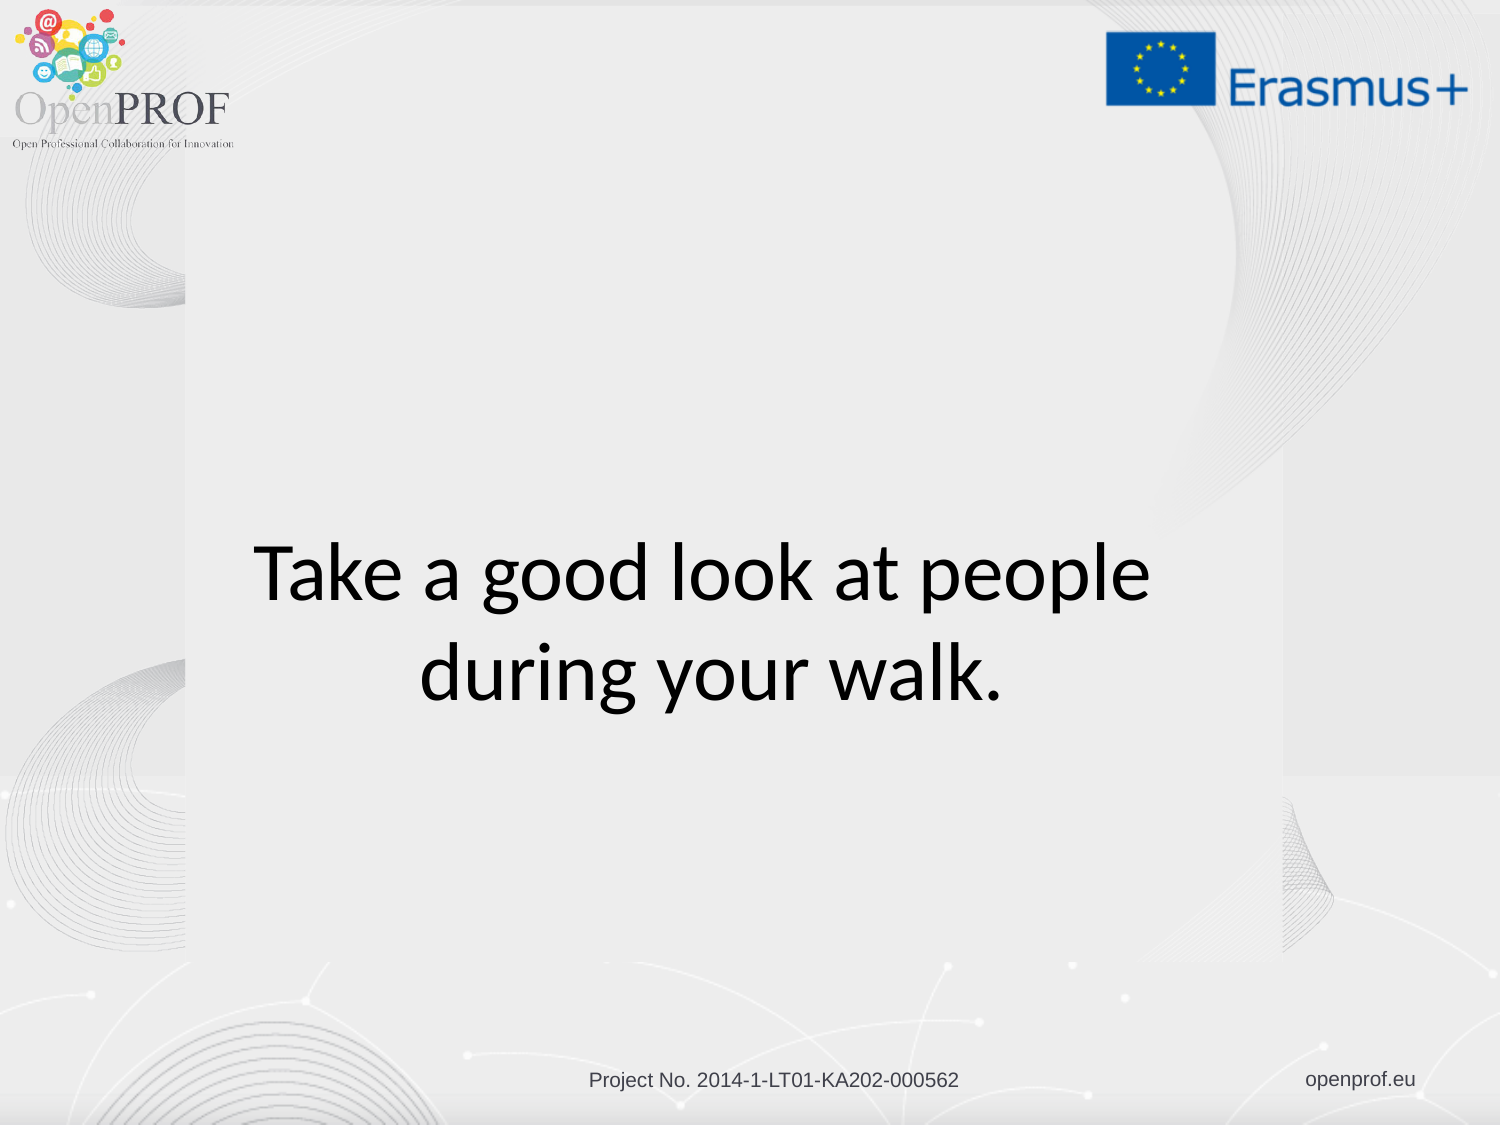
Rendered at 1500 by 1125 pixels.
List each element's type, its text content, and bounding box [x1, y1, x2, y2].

text_box Take a good look at people during your walk. [51, 509, 1374, 707]
picture [0, 0, 1500, 1125]
